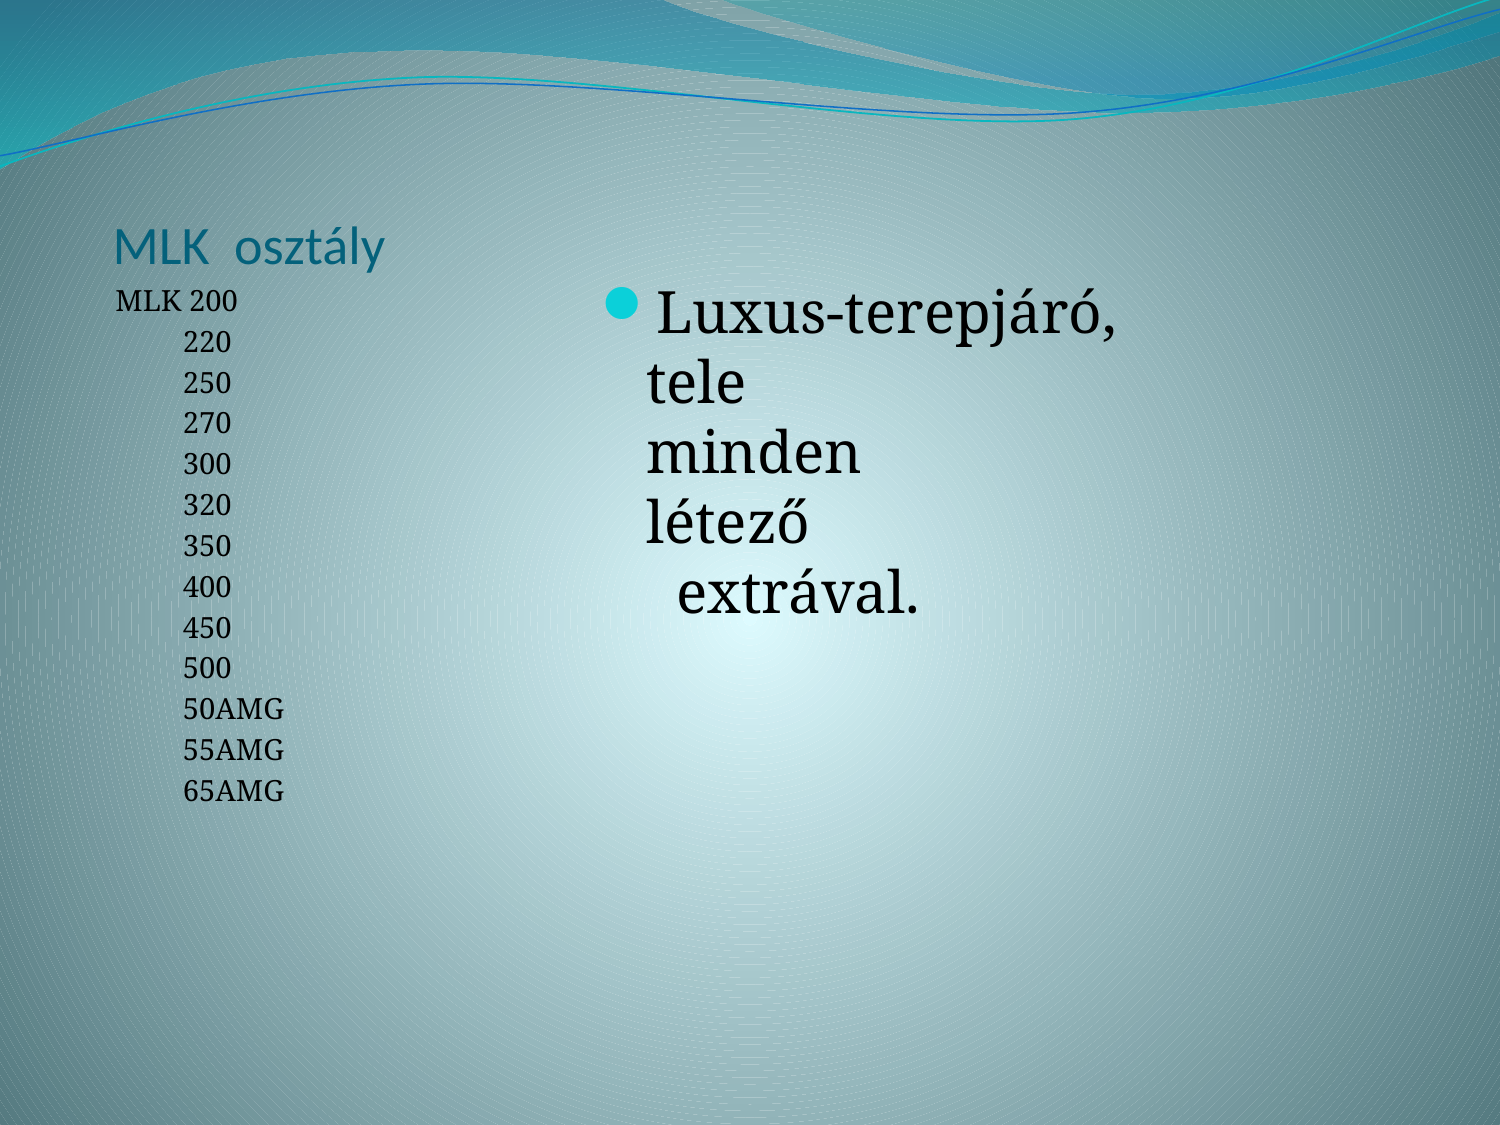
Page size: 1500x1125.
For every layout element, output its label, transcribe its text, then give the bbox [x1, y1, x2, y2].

list MLK 200 220 250 270 300 320 350 400 450 500 50AMG 55AMG 65AMG [112, 275, 563, 1025]
list Luxus-terepjáró, tele minden létező extrával. [586, 275, 1425, 1025]
title MLK osztály [112, 84, 563, 275]
